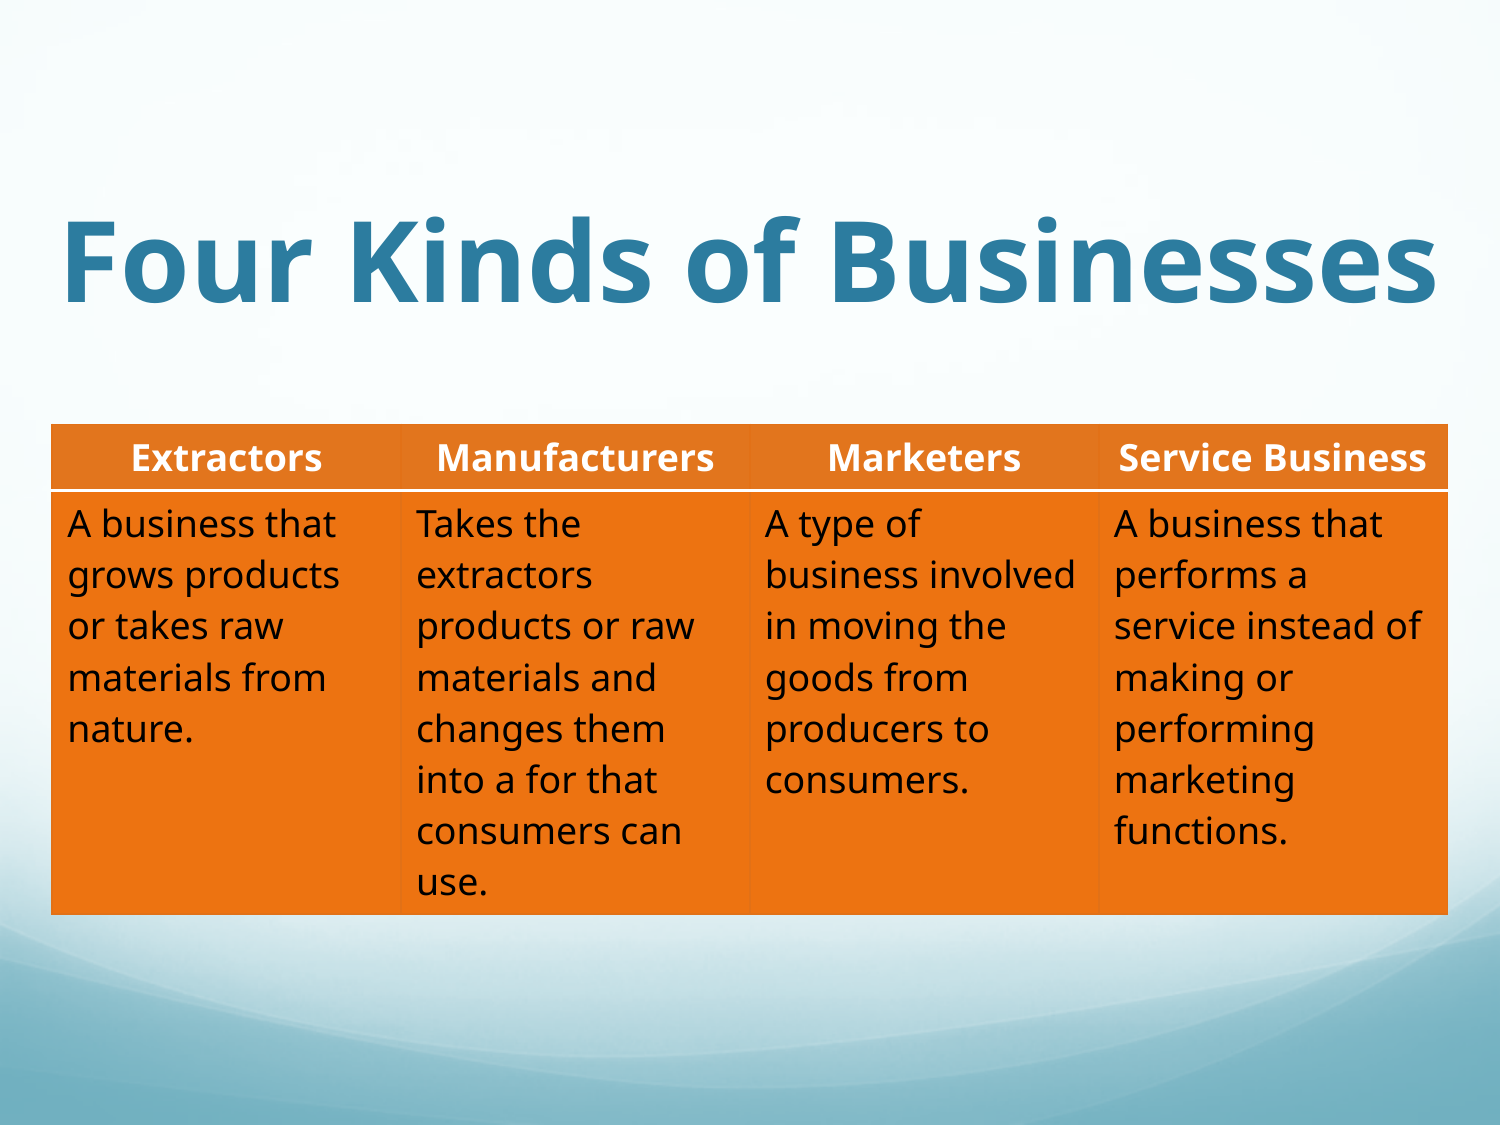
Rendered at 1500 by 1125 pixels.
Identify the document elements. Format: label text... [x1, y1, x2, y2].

table_header Extractors [53, 425, 400, 489]
table_cell Takes the extractors products or raw materials and changes them into a for that consumers can use. [402, 492, 749, 913]
table_cell A business that performs a service instead of making or performing marketing functions. [1100, 492, 1447, 913]
table_header Manufacturers [402, 425, 749, 489]
table_cell A business that grows products or takes raw materials from nature. [53, 492, 400, 913]
table_header Marketers [751, 425, 1098, 489]
table_cell A type of business involved in moving the goods from producers to consumers. [751, 492, 1098, 913]
table_header Service Business [1100, 425, 1447, 489]
title Four Kinds of Businesses [34, 187, 1466, 329]
